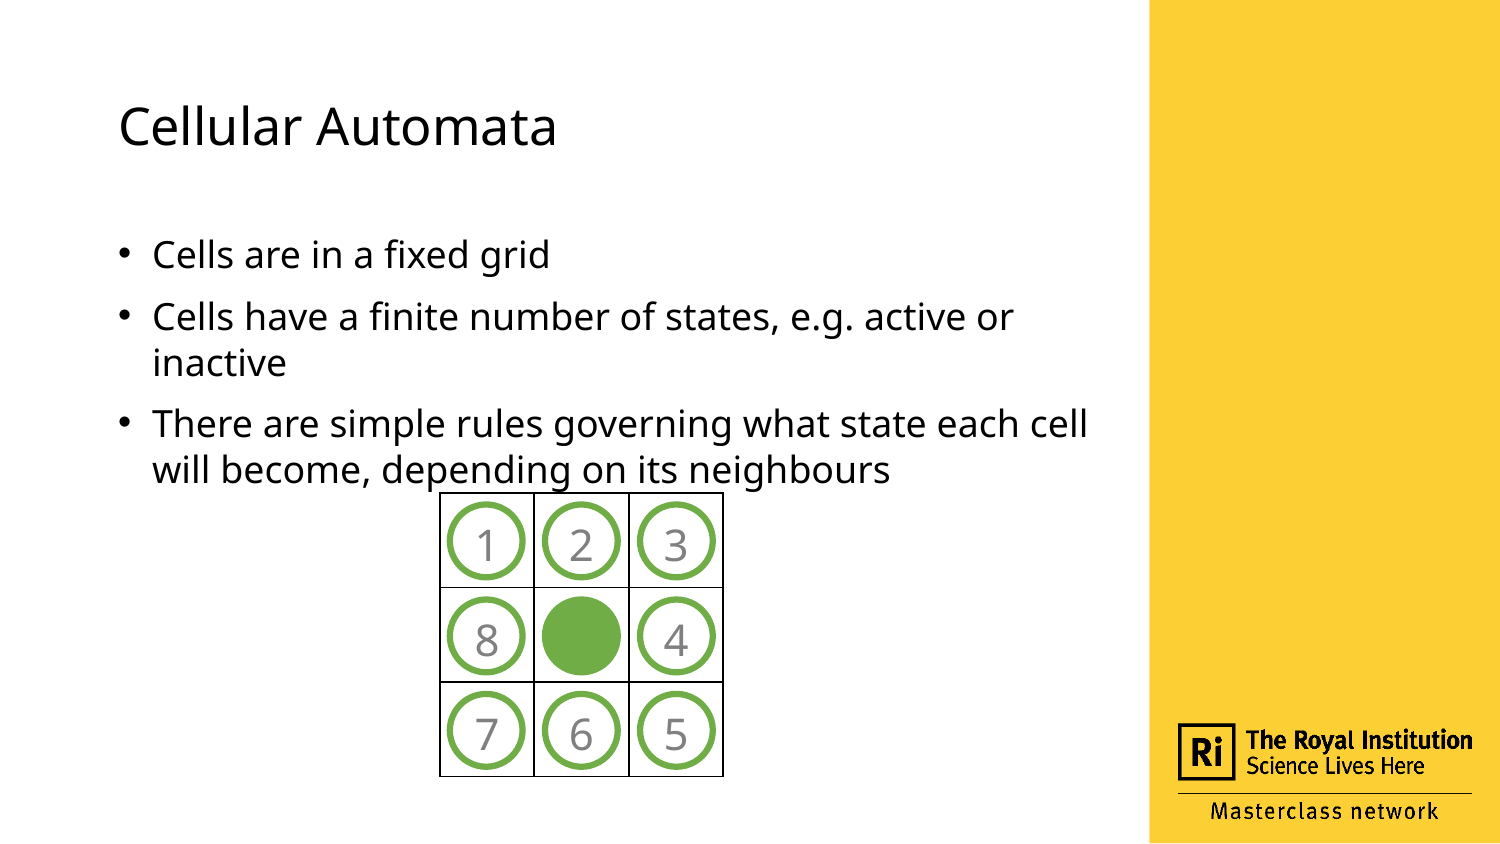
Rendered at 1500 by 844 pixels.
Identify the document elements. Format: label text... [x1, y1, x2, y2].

table_cell 5 [629, 760, 723, 777]
picture [1149, 702, 1500, 844]
list Cells are in a fixed grid Cells have a finite number of states, e.g. active or inactive There are simple rules governing what state each cell will become, depending on its neighbours [103, 224, 1132, 760]
title Cellular Automata [103, 44, 1143, 208]
table_cell 7 [440, 760, 534, 777]
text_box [449, 504, 713, 767]
table_cell 6 [534, 767, 629, 777]
